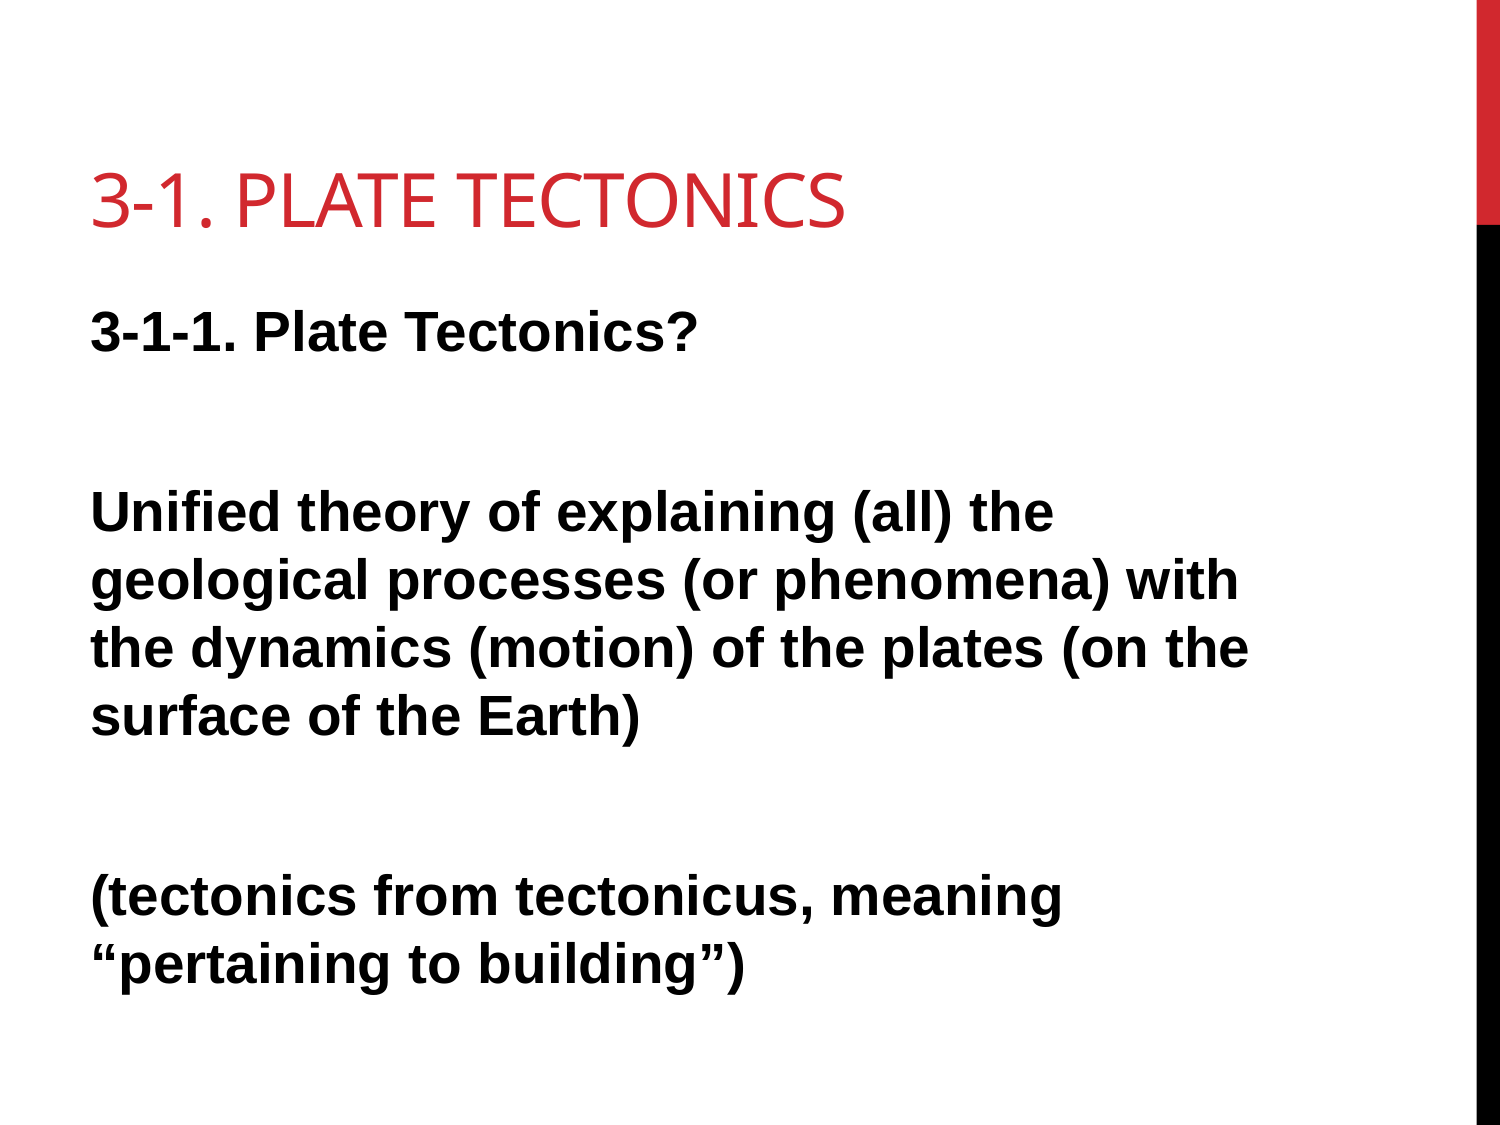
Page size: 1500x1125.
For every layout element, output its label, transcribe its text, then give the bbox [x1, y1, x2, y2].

list 3-1-1. Plate Tectonics? Unified theory of explaining (all) the geological processes (or phenomena) with the dynamics (motion) of the plates (on the surface of the Earth) (tectonics from tectonicus, meaning “pertaining to building”) [75, 287, 1325, 1005]
title 3-1. plate tectonics [75, 25, 1400, 250]
